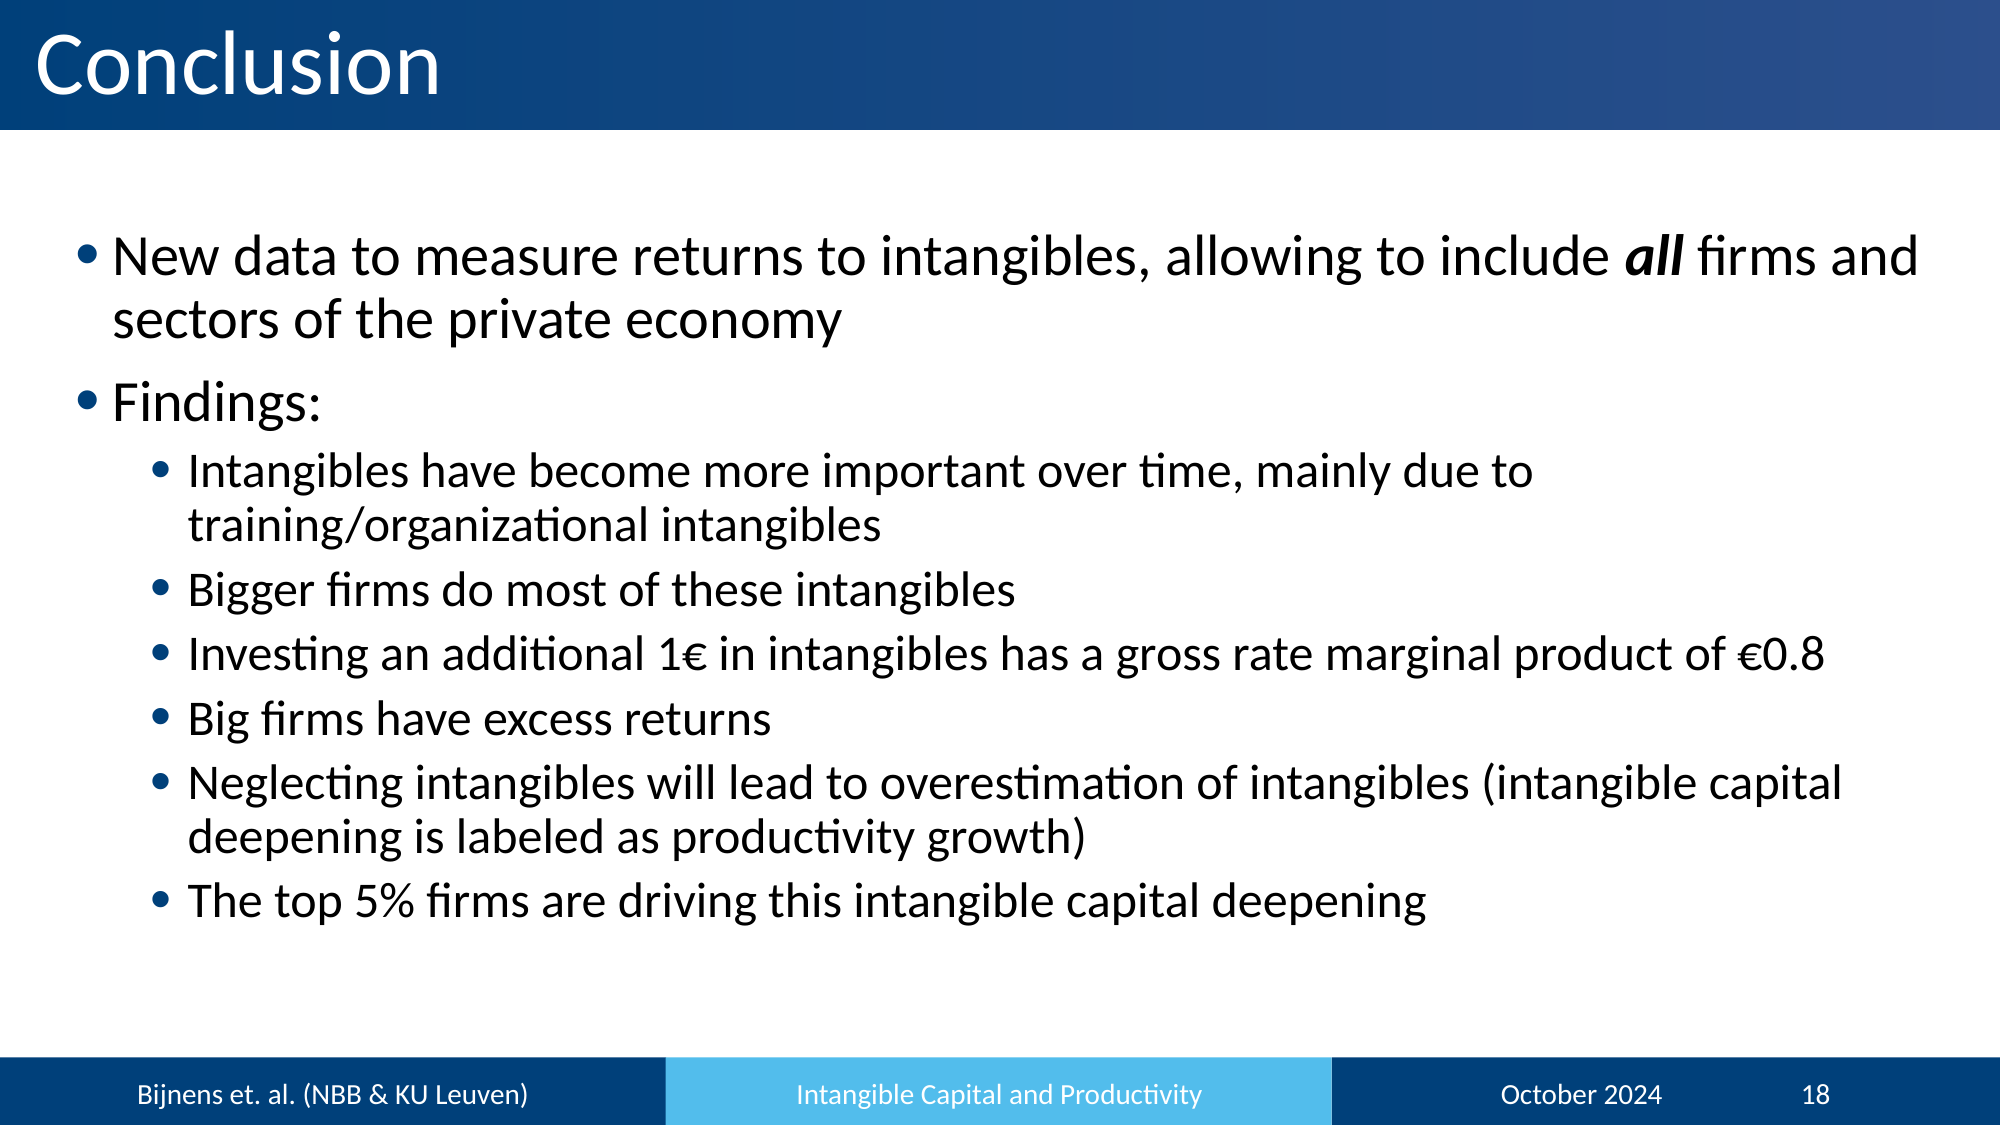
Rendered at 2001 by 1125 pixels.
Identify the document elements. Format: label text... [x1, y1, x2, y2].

text_box Intangible Capital and Productivity [666, 1067, 1332, 1118]
list New data to measure returns to intangibles, allowing to include all firms and sectors of the private economy Findings: Intangibles have become more important over time, mainly due to training/organizational intangibles Bigger firms do most of these intangibles Investing an additional 1€ in intangibles has a gross rate marginal product of €0.8 Big firms have excess returns Neglecting intangibles will lead to overestimation of intangibles (intangible capital deepening is labeled as productivity growth) The top 5% firms are driving this intangible capital deepening [60, 217, 1942, 1049]
text_box October 2024 18 [1332, 1067, 1999, 1118]
text_box Bijnens et. al. (NBB & KU Leuven) [0, 1067, 666, 1118]
title Conclusion [0, 0, 2000, 130]
